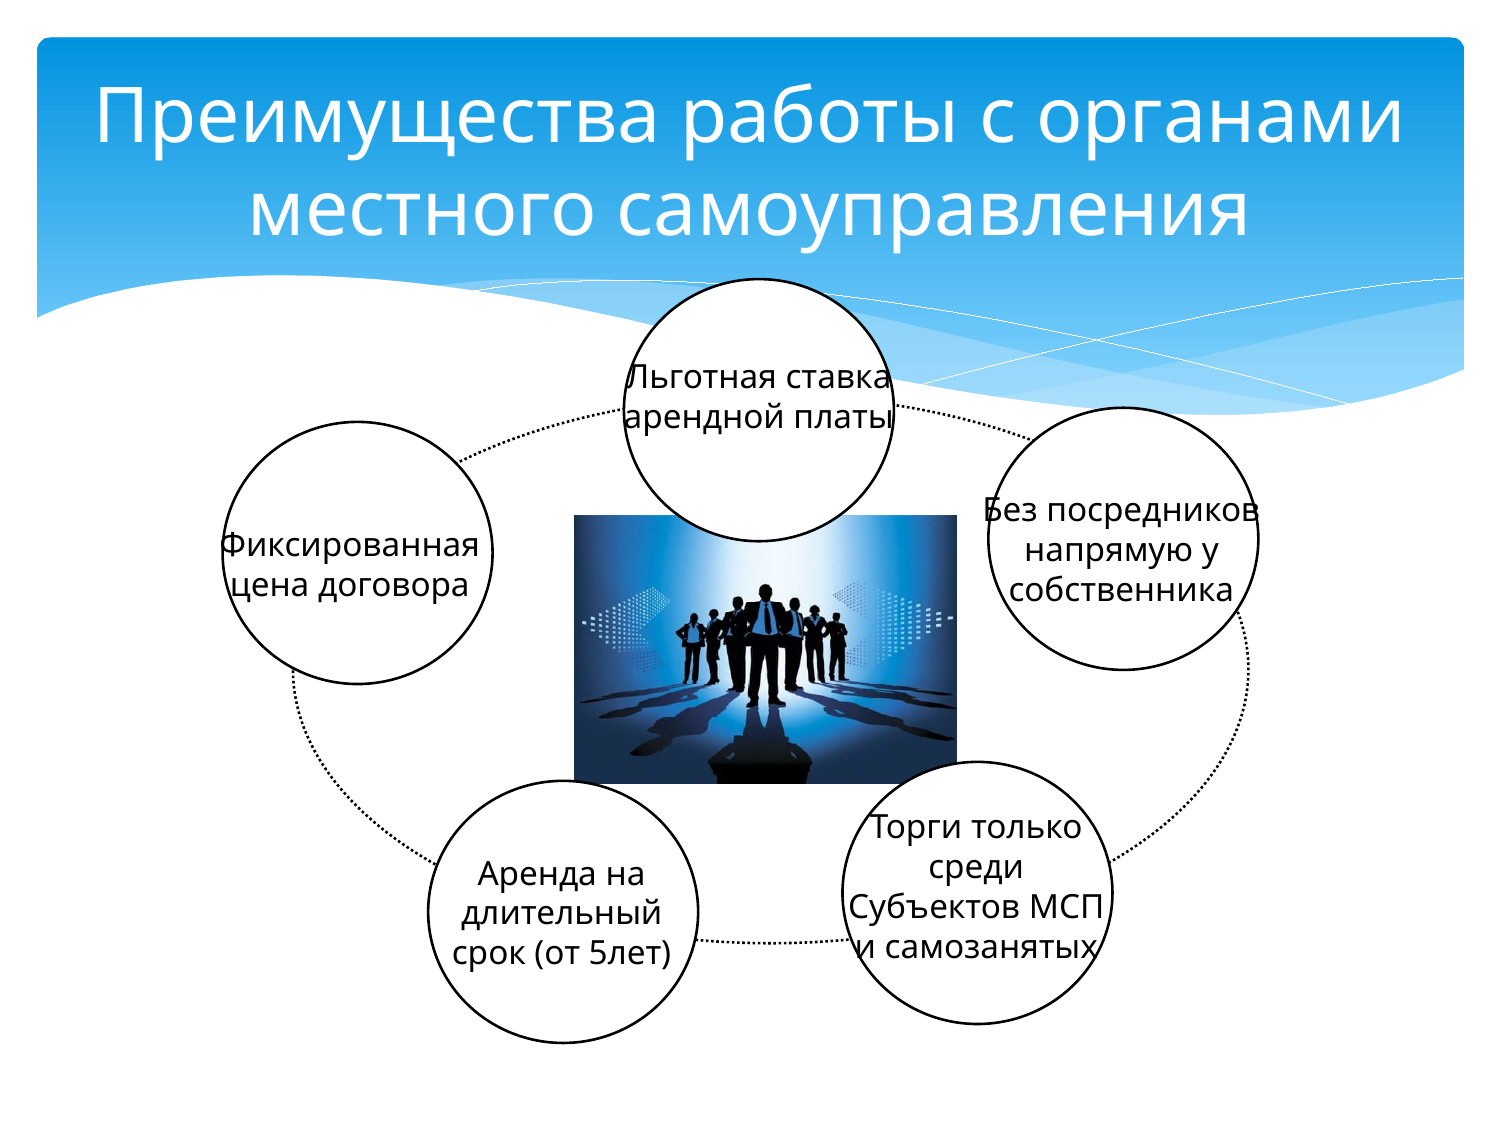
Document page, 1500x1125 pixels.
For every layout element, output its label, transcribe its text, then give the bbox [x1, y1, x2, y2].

text_box Торги только среди Субъектов МСП и самозанятых [833, 798, 1120, 973]
text_box [1001, 406, 1246, 480]
text_box [1011, 615, 1235, 672]
text_box [629, 795, 884, 945]
text_box [446, 779, 681, 844]
text_box [227, 420, 489, 515]
text_box [235, 611, 481, 686]
text_box [687, 856, 700, 968]
picture [573, 515, 957, 785]
text_box [445, 979, 681, 1045]
text_box Льготная ставка арендной платы [609, 347, 909, 443]
text_box Без посредников напрямую у собственника [967, 480, 1276, 615]
text_box [626, 443, 891, 513]
title Преимущества работы с органами местного самоуправления [75, 55, 1425, 261]
text_box [882, 760, 1073, 798]
text_box Фиксированная цена договора [204, 515, 496, 611]
text_box [426, 861, 437, 962]
text_box [846, 406, 1250, 858]
text_box [868, 973, 1087, 1026]
text_box [291, 410, 671, 866]
text_box Аренда на длительный срок (от 5лет) [437, 844, 687, 979]
text_box [639, 277, 879, 347]
